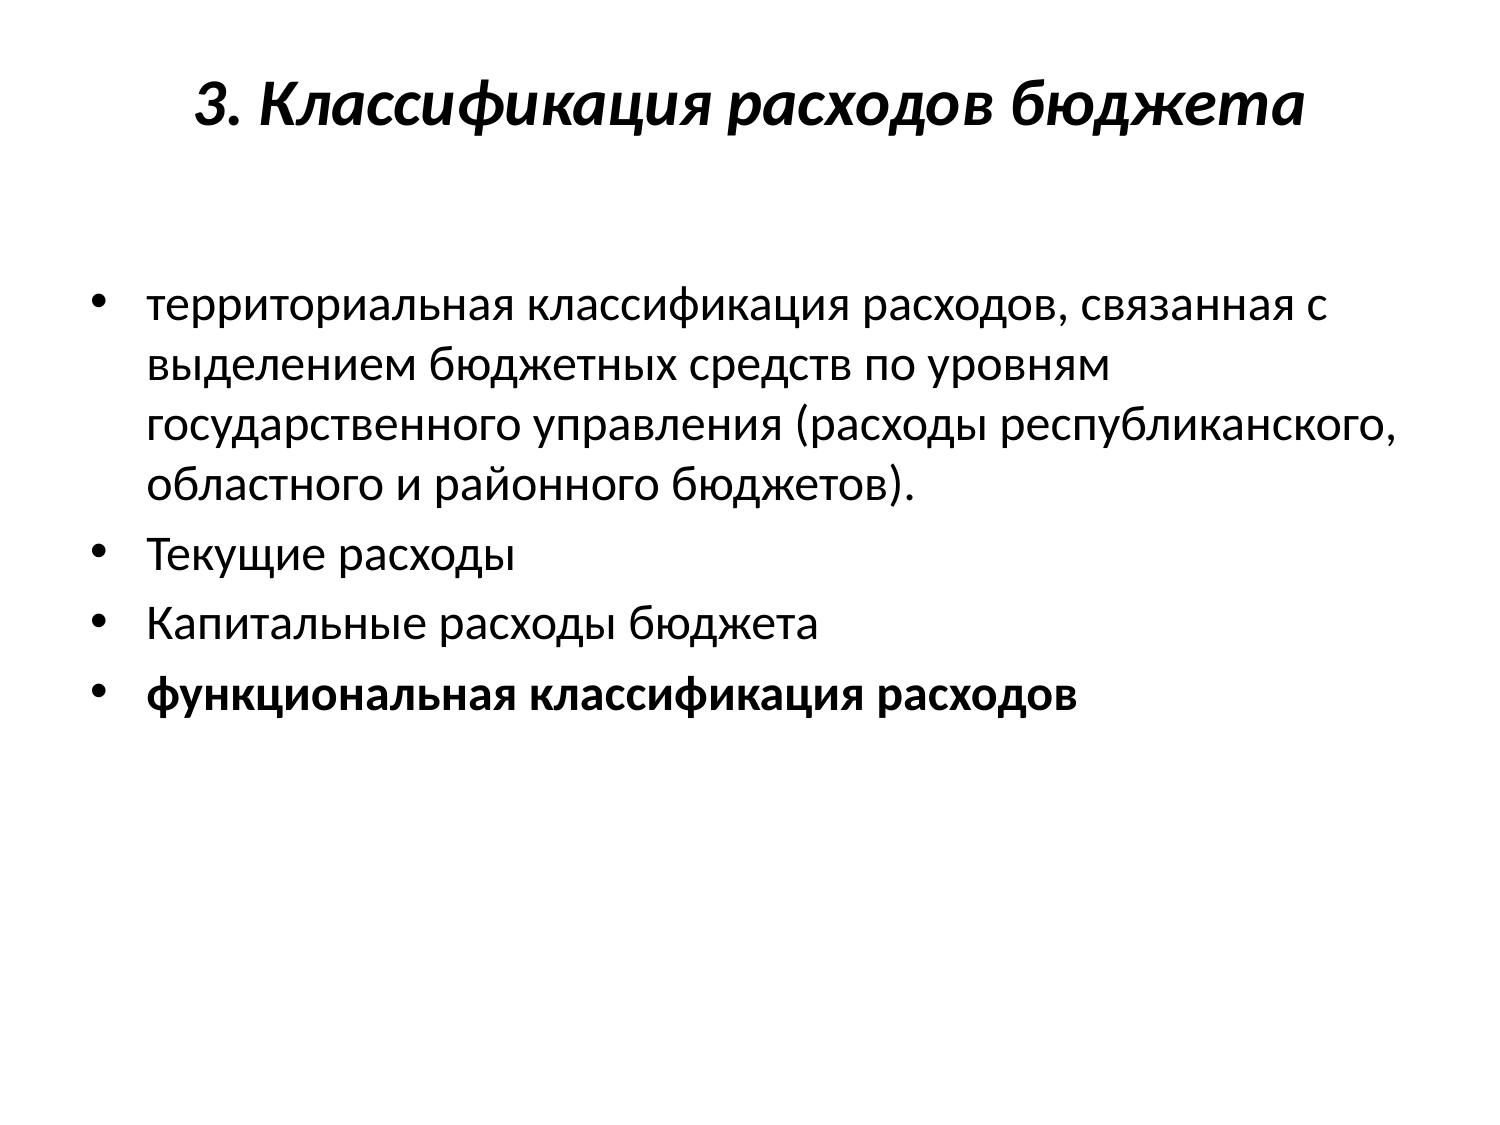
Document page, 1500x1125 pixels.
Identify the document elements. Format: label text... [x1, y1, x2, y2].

title 3. Классификация расходов бюджета [75, 45, 1425, 233]
list территориальная классификация расходов, связанная с выделением бюджетных средств по уровням государственного управления (расходы республиканского, областного и районного бюджетов). Текущие расходы Капитальные расходы бюджета функциональная классификация расходов [75, 262, 1425, 1005]
